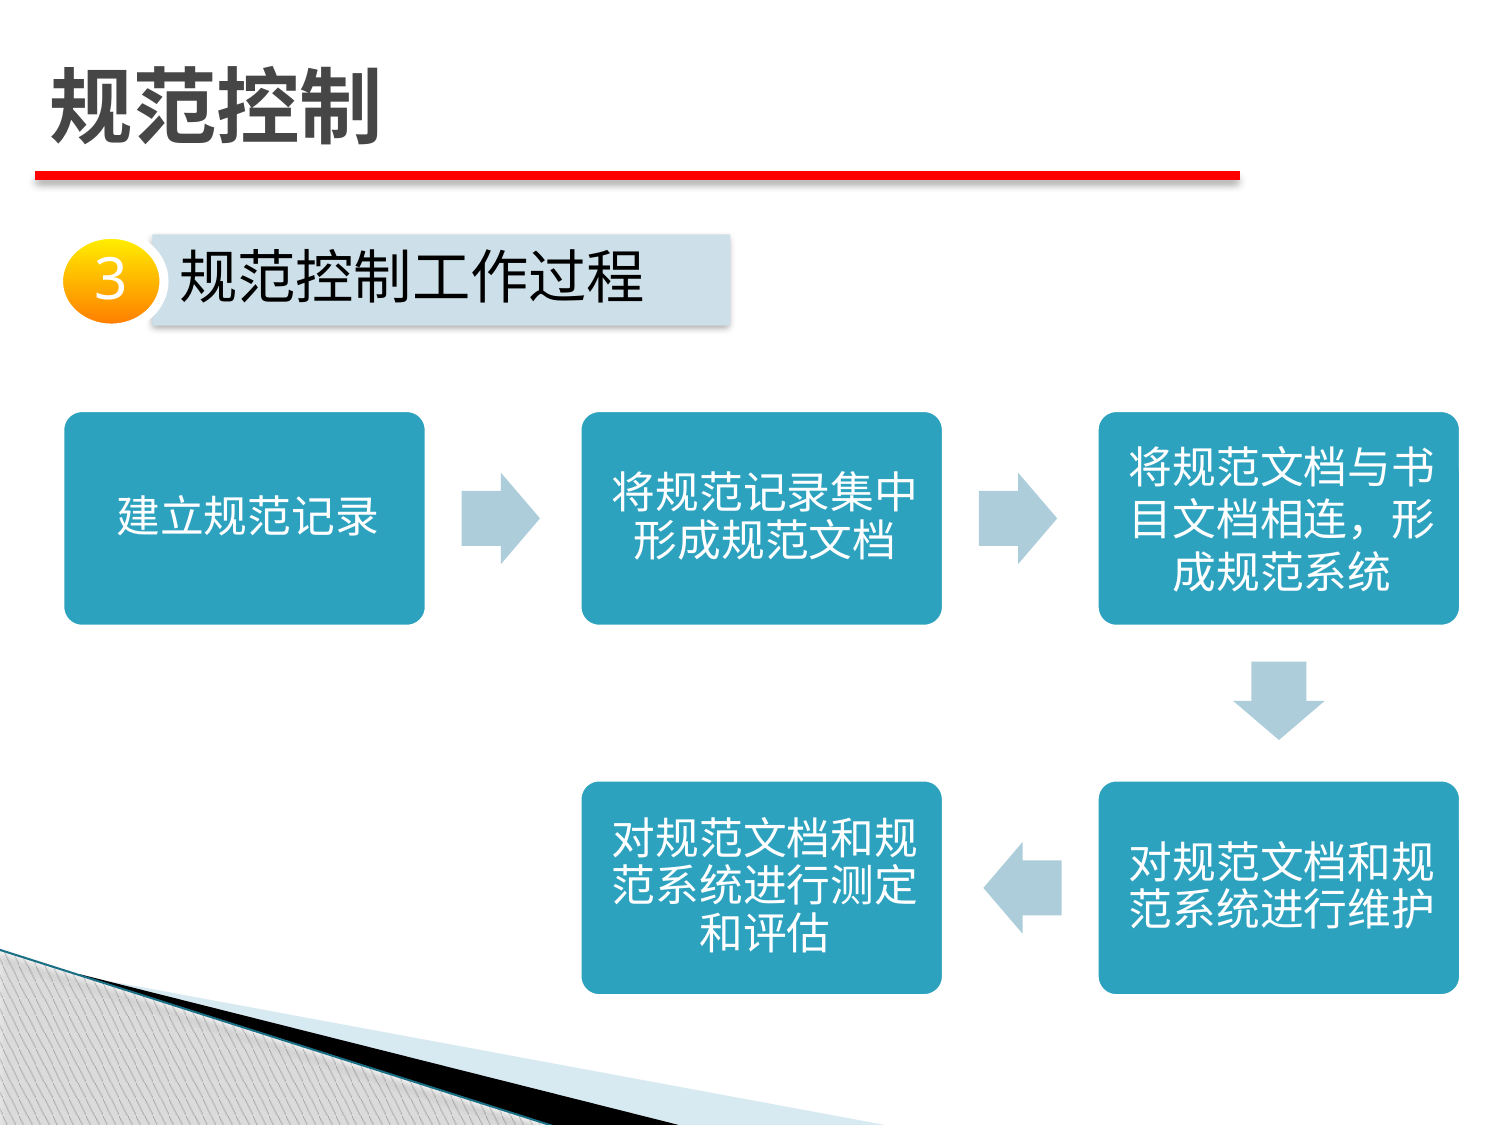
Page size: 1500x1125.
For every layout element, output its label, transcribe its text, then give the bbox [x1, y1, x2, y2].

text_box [58, 339, 1466, 1067]
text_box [58, 234, 731, 329]
text_box 规范控制 [35, 46, 1386, 164]
